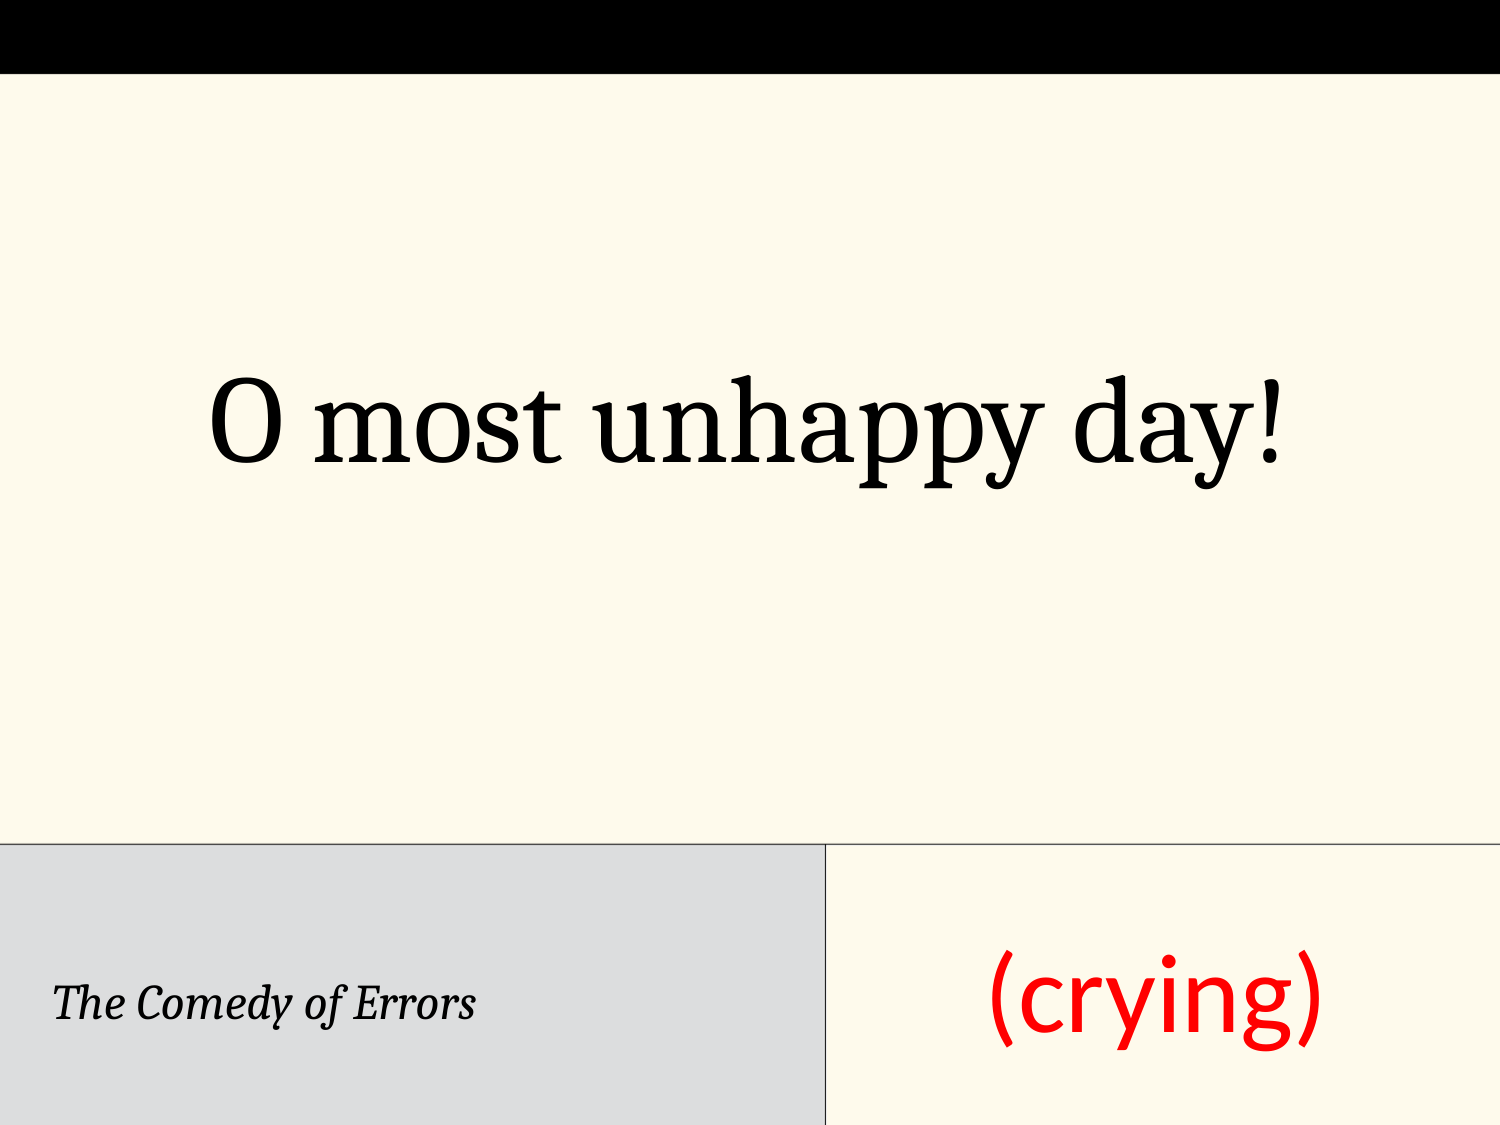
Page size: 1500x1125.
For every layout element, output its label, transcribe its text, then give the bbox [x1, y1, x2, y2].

text_box The Comedy of Errors [37, 962, 688, 1037]
text_box (crying) [862, 912, 1450, 1088]
text_box O most unhappy day! [168, 249, 1332, 592]
picture [0, 0, 1500, 1125]
